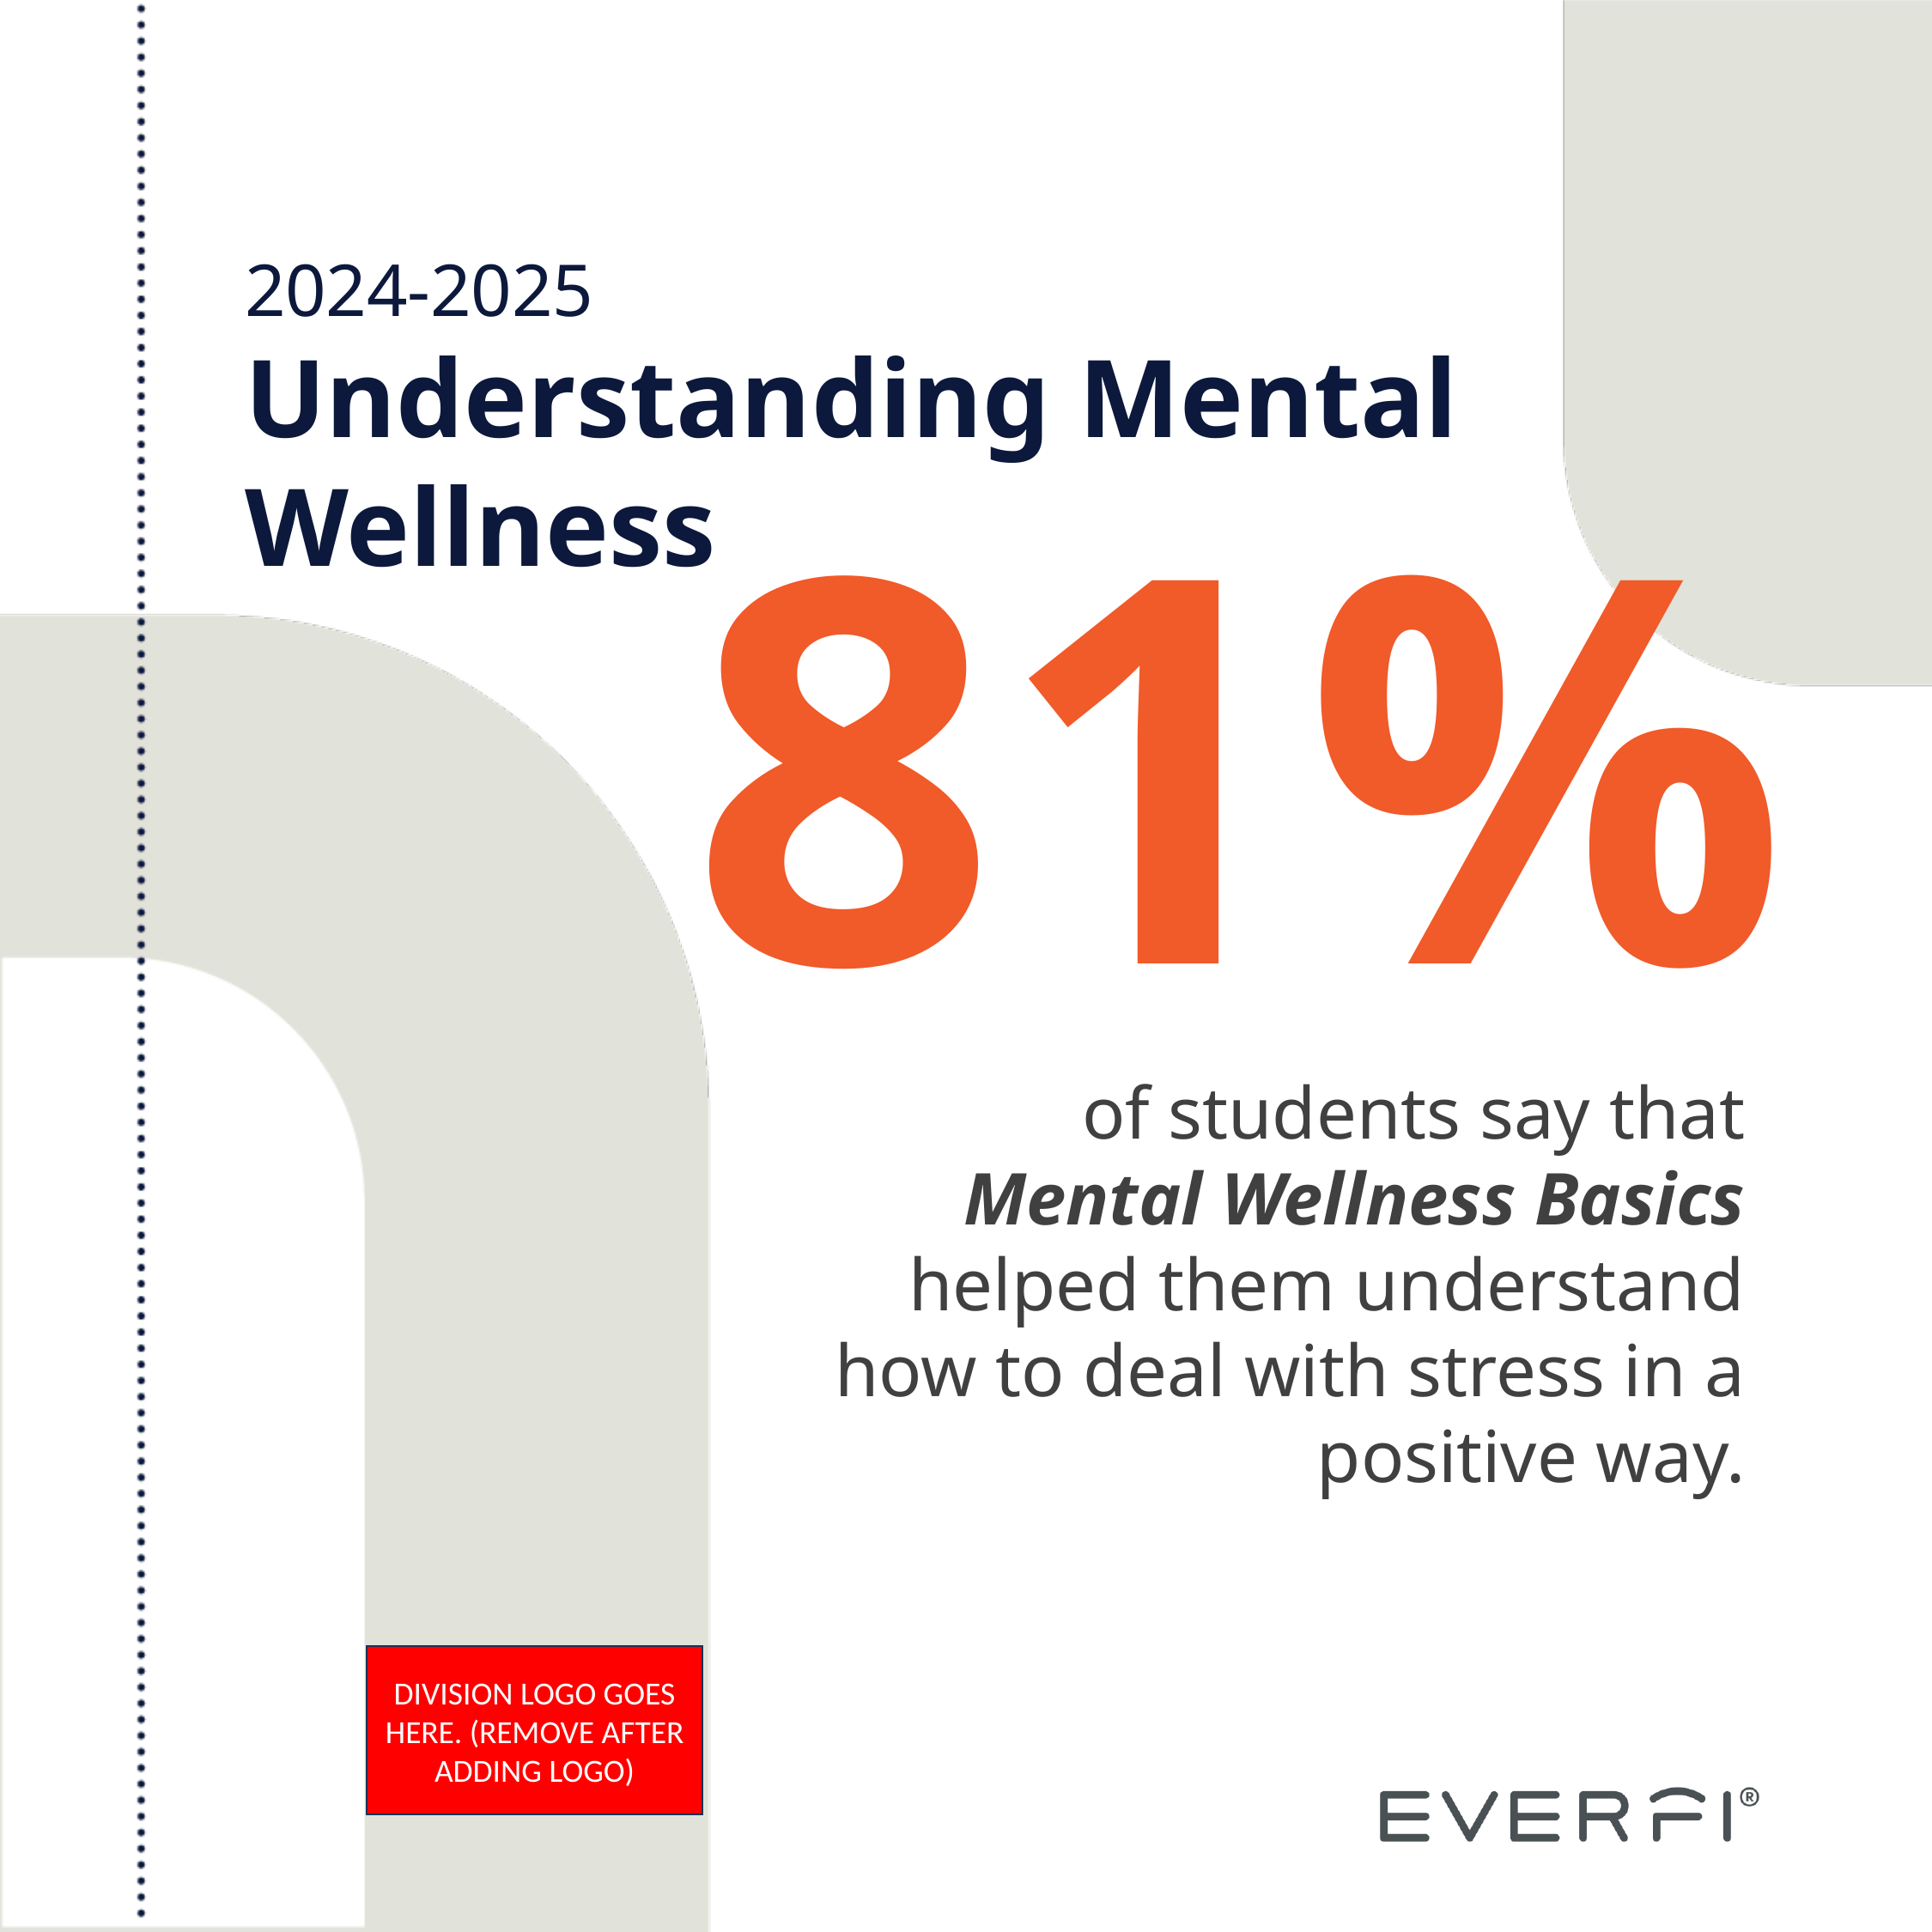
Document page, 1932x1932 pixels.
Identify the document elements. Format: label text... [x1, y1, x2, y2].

text_box [1193, 1747, 1801, 1893]
text_box DIVISION LOGO GOES HERE. (REMOVE AFTER ADDING LOGO) [366, 1645, 703, 1815]
text_box of students say that Mental Wellness Basics helped them understand how to deal with stress in a positive way. [821, 1060, 1759, 1503]
text_box 81% [173, 421, 1801, 1078]
text_box 2024-2025 Understanding Mental Wellness [232, 238, 1932, 595]
picture [0, 0, 1932, 1932]
